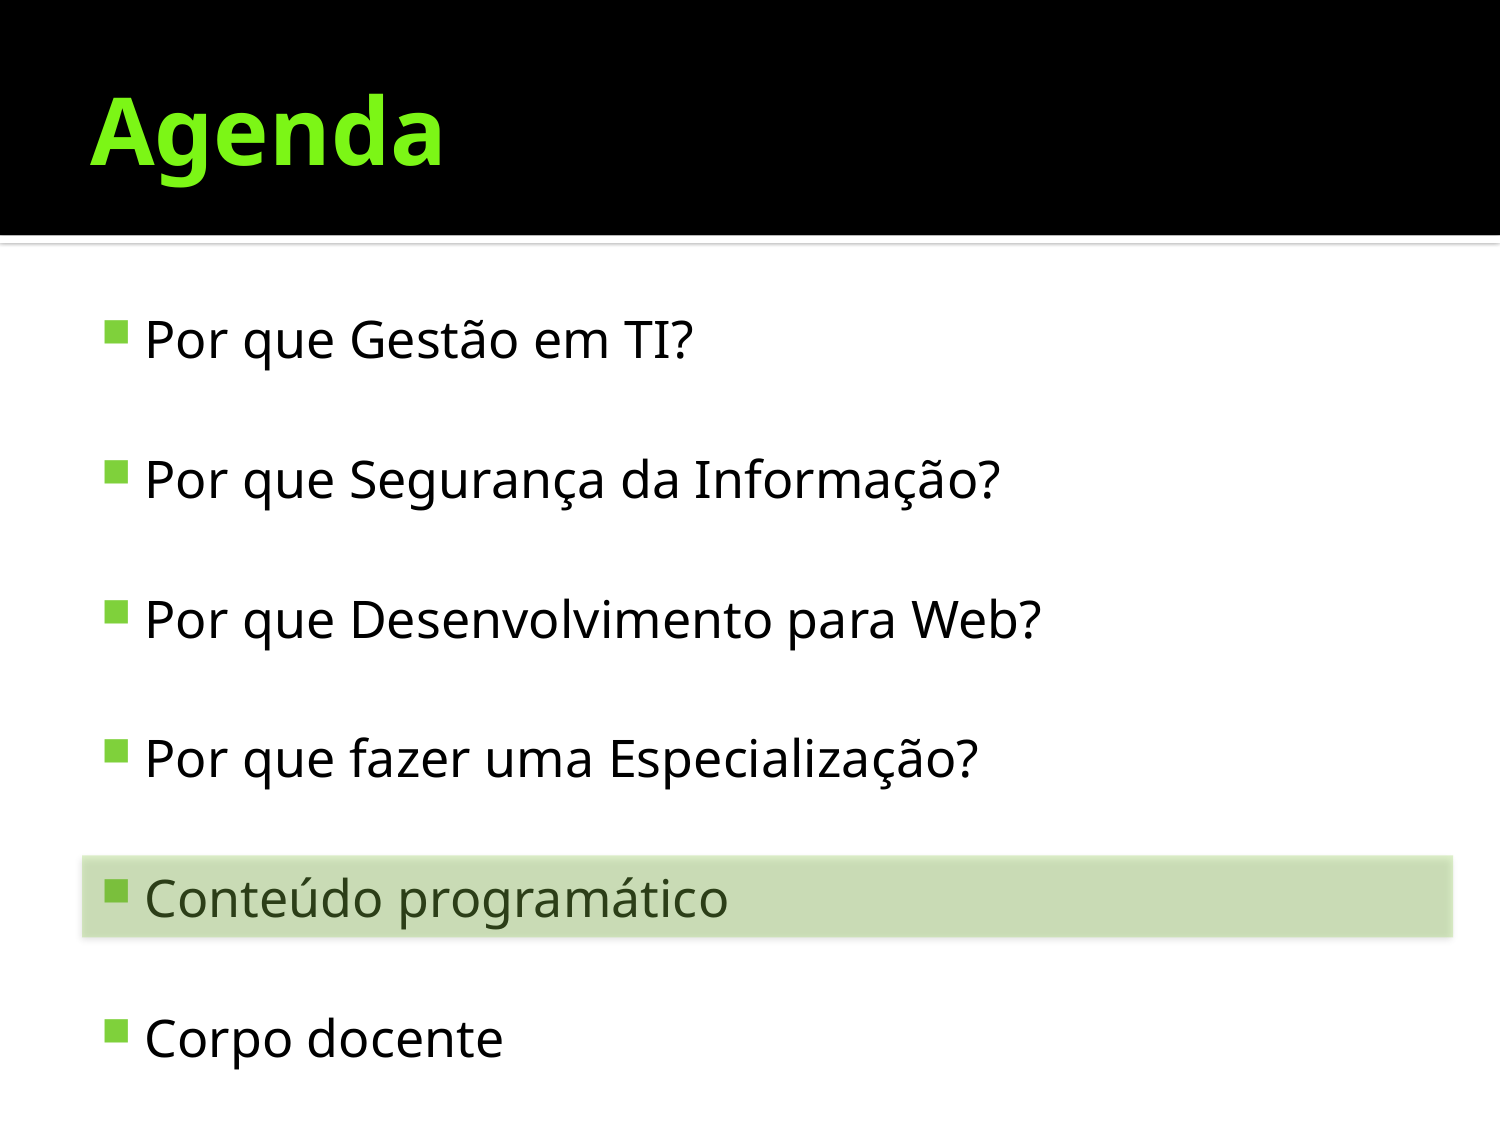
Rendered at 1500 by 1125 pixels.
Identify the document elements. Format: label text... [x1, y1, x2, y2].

text_box [81, 855, 1454, 938]
title Agenda [75, 25, 1425, 231]
list Por que Gestão em TI? Por que Segurança da Informação? Por que Desenvolvimento para Web? Por que fazer uma Especialização? Conteúdo programático Corpo docente [75, 291, 1425, 1079]
